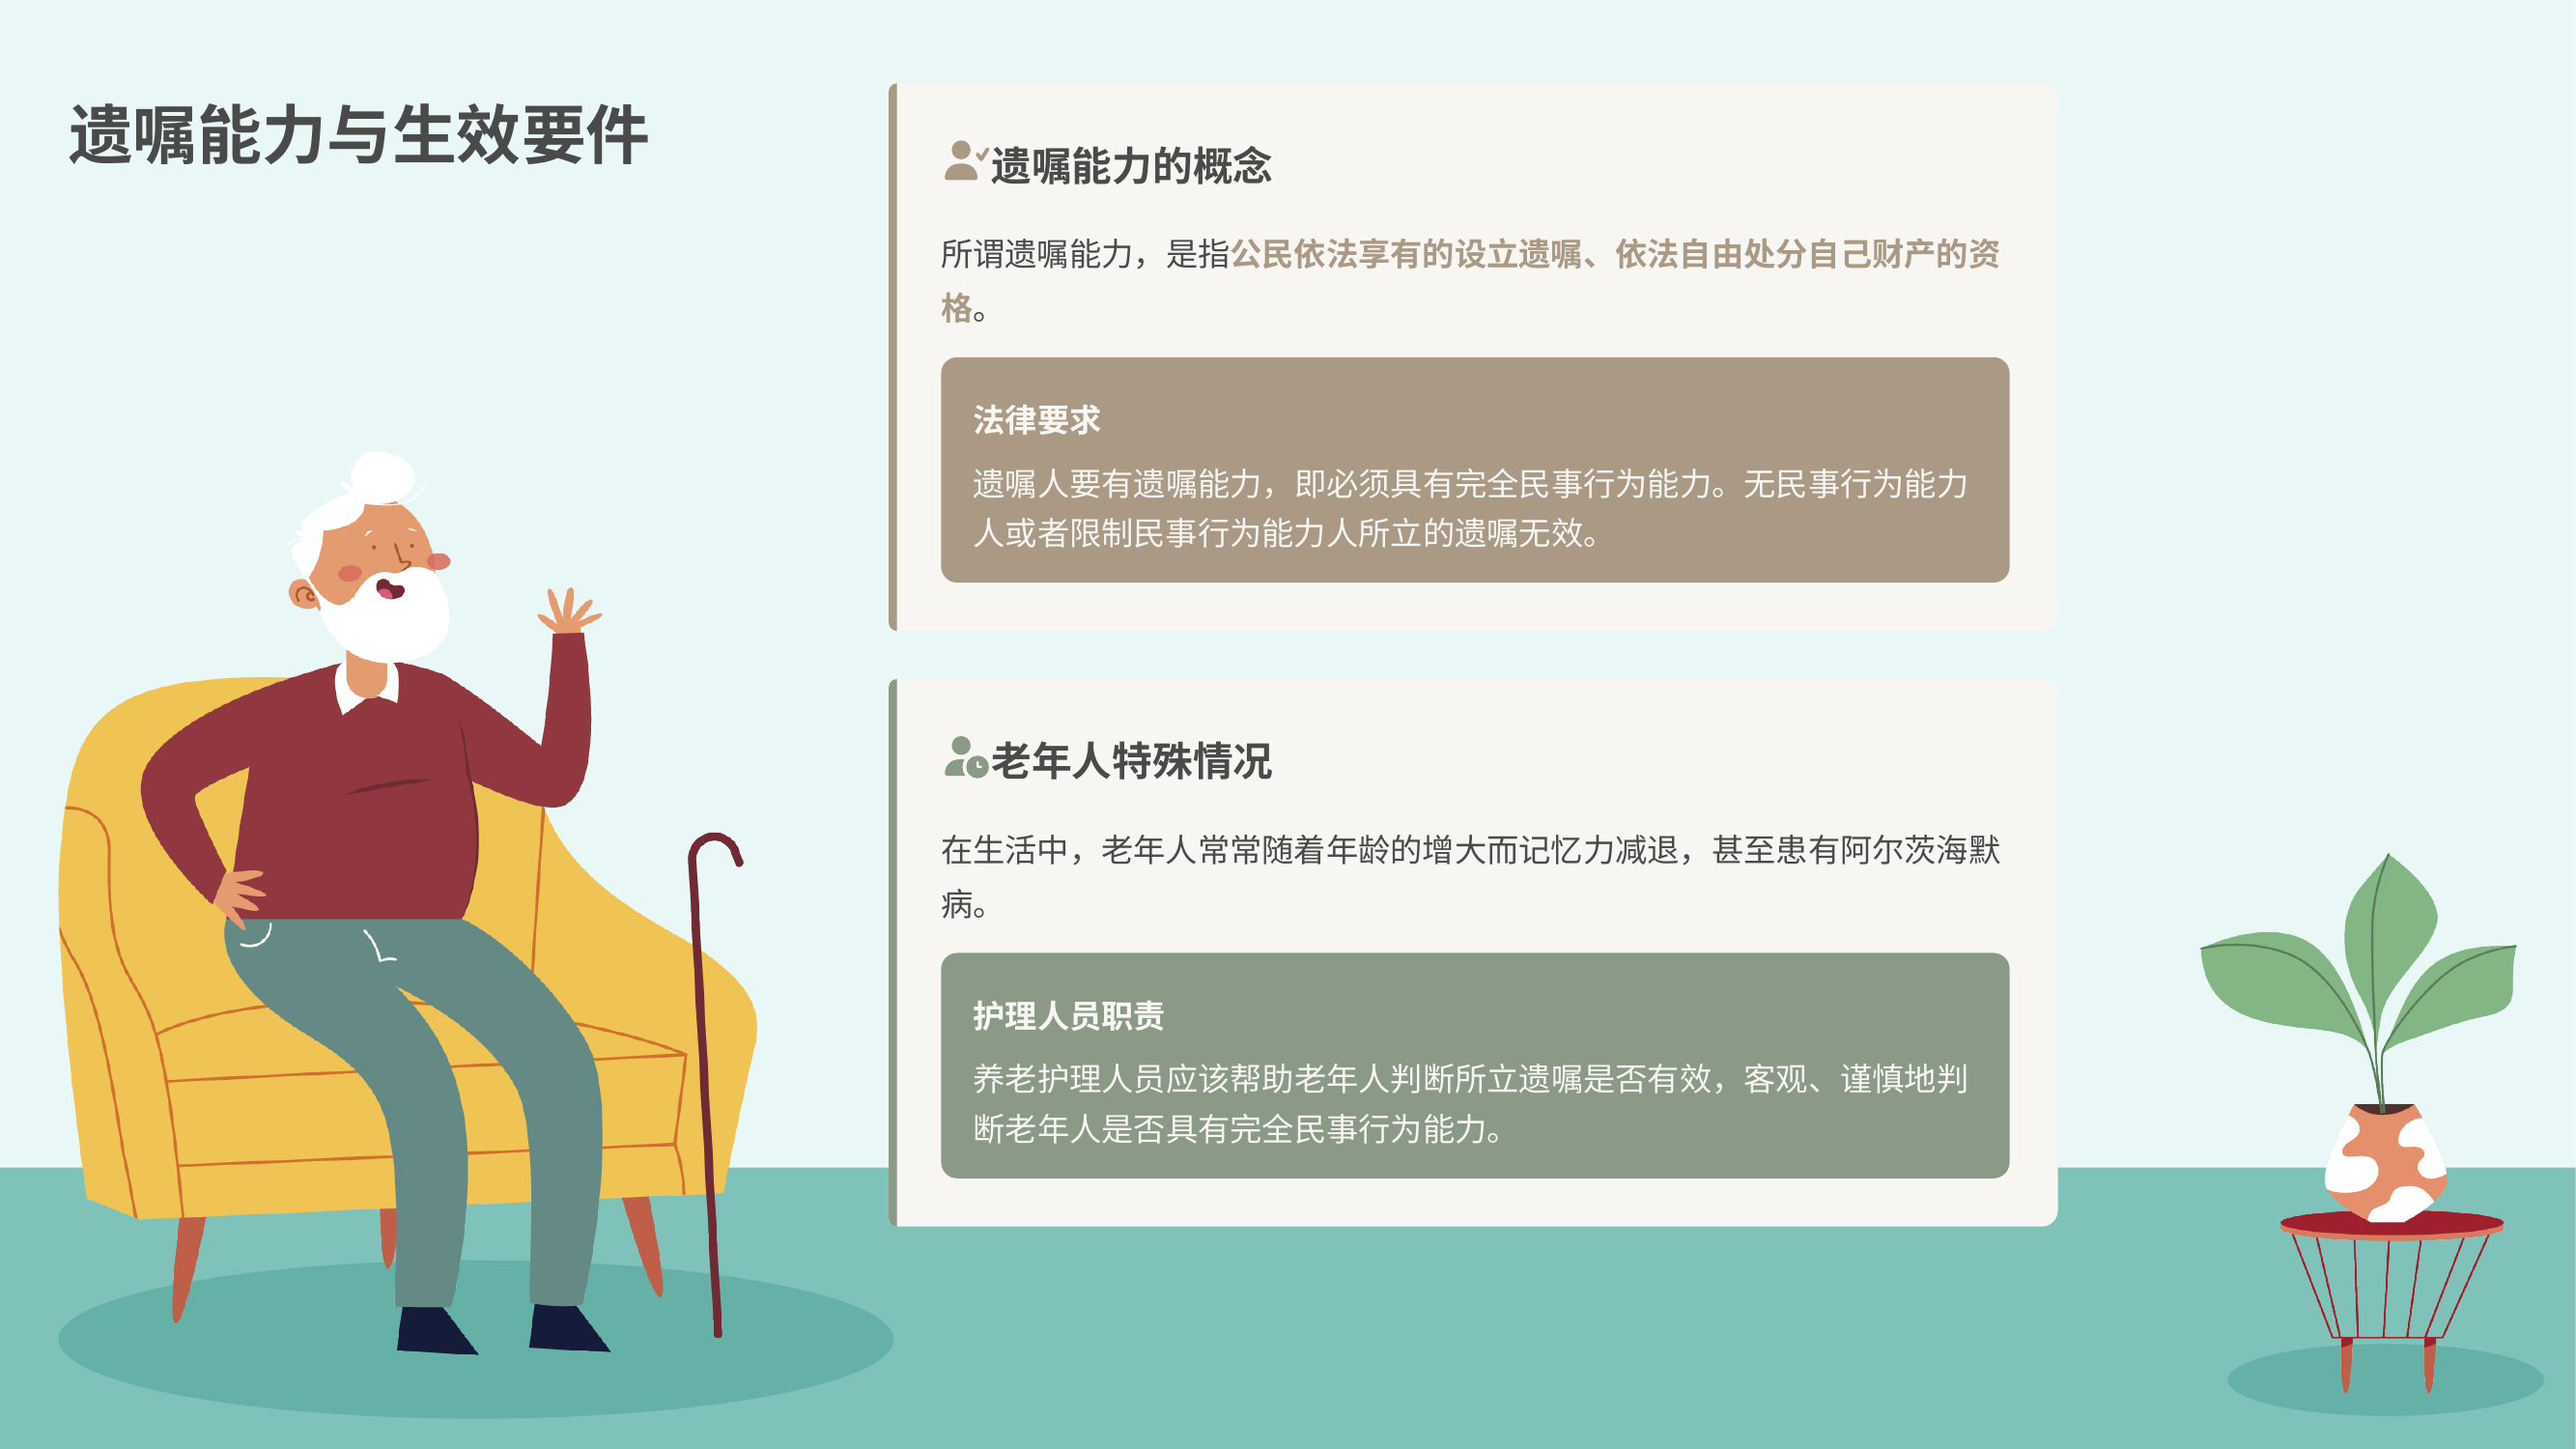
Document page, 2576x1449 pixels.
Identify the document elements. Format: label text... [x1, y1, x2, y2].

text_box 所谓遗嘱能力，是指公民依法享有的设立遗嘱、依法自由处分自己财产的资格。 [941, 220, 2026, 326]
text_box [941, 356, 2010, 583]
text_box 在生活中，老年人常常随着年龄的增大而记忆力减退，甚至患有阿尔茨海默病。 [941, 815, 2026, 921]
text_box 遗嘱能力与生效要件 [54, 95, 889, 180]
text_box [951, 140, 971, 159]
text_box 护理人员职责 [973, 984, 1994, 1034]
text_box 养老护理人员应该帮助老年人判断所立遗嘱是否有效，客观、谨慎地判断老年人是否具有完全民事行为能力。 [973, 1049, 1994, 1147]
text_box [945, 759, 966, 777]
text_box [897, 679, 2058, 1227]
picture [58, 451, 757, 1355]
picture [2199, 853, 2517, 1394]
text_box 遗嘱能力的概念 [991, 131, 2030, 188]
text_box 遗嘱人要有遗嘱能力，即必须具有完全民事行为能力。无民事行为能力人或者限制民事行为能力人所立的遗嘱无效。 [973, 453, 1994, 551]
text_box [966, 755, 989, 779]
text_box [941, 952, 2010, 1179]
text_box [951, 736, 971, 755]
text_box [976, 147, 990, 161]
text_box 老年人特殊情况 [991, 727, 2030, 784]
text_box [945, 163, 978, 181]
text_box [889, 83, 897, 632]
text_box [897, 83, 2058, 632]
text_box [889, 679, 897, 1227]
text_box 法律要求 [973, 389, 1994, 439]
